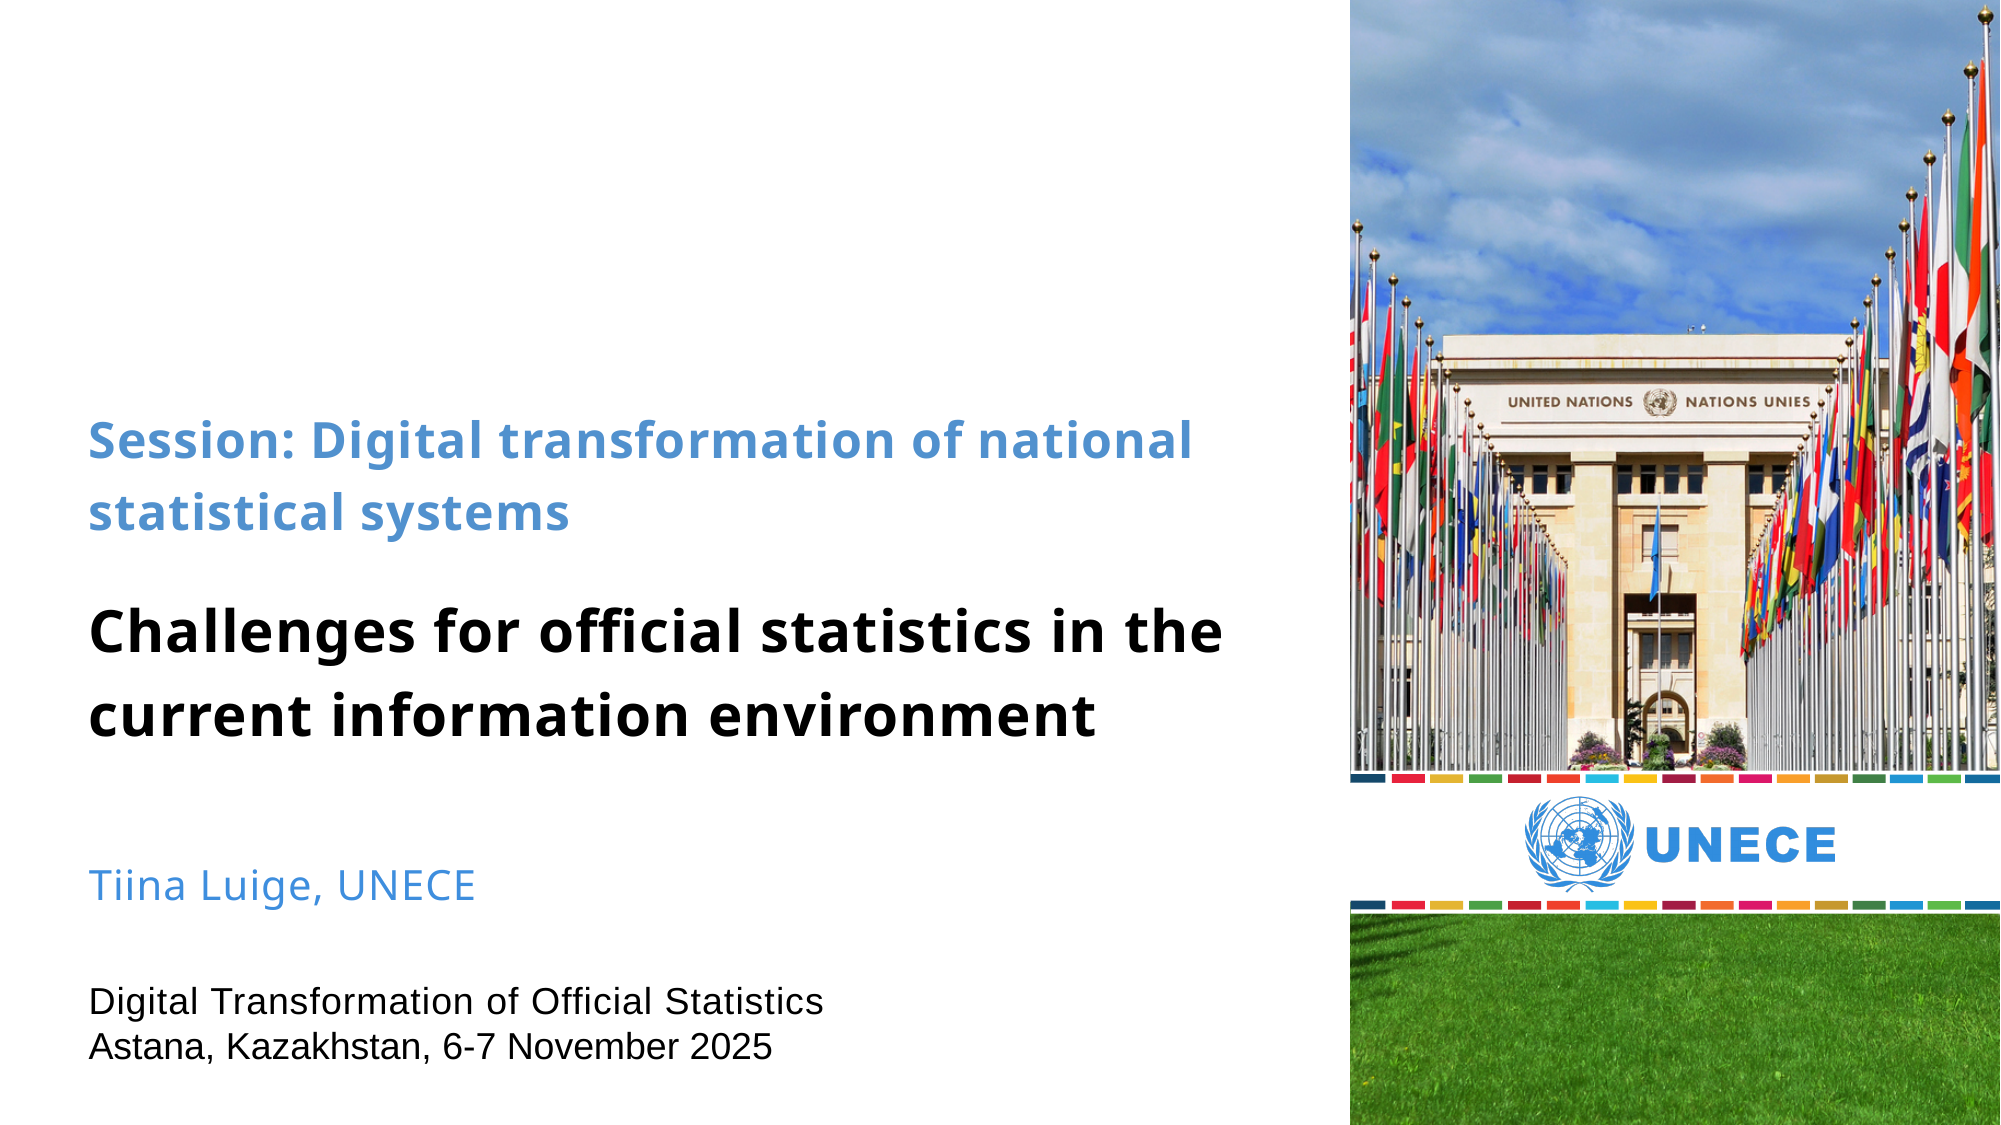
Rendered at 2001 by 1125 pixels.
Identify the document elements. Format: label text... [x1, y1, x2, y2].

text_box Digital Transformation of Official Statistics Astana, Kazakhstan, 6-7 November 2025 [73, 969, 1350, 1075]
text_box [1350, 0, 2000, 1125]
text_box Session: Digital transformation of national statistical systems Challenges for official statistics in the current information environment Tiina Luige, UNECE [73, 389, 1275, 969]
